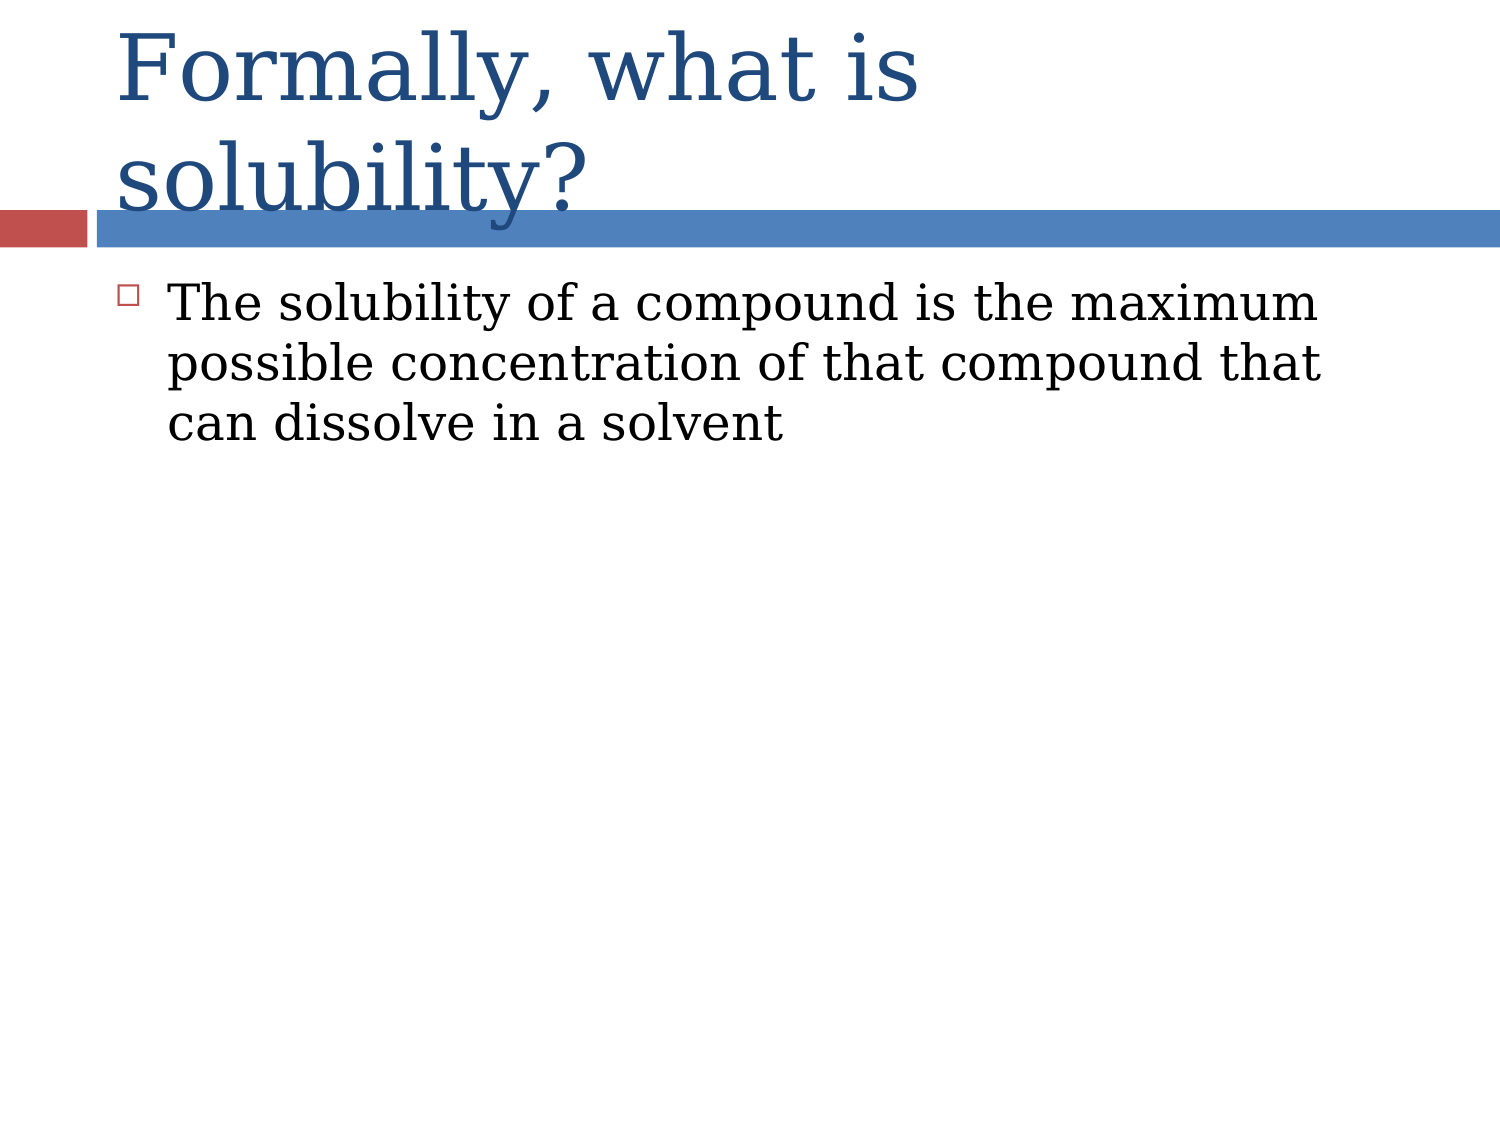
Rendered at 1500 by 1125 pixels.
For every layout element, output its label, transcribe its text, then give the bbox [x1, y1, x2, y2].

title Formally, what is solubility? [100, 37, 1438, 200]
list The solubility of a compound is the maximum possible concentration of that compound that can dissolve in a solvent [100, 262, 1438, 1000]
